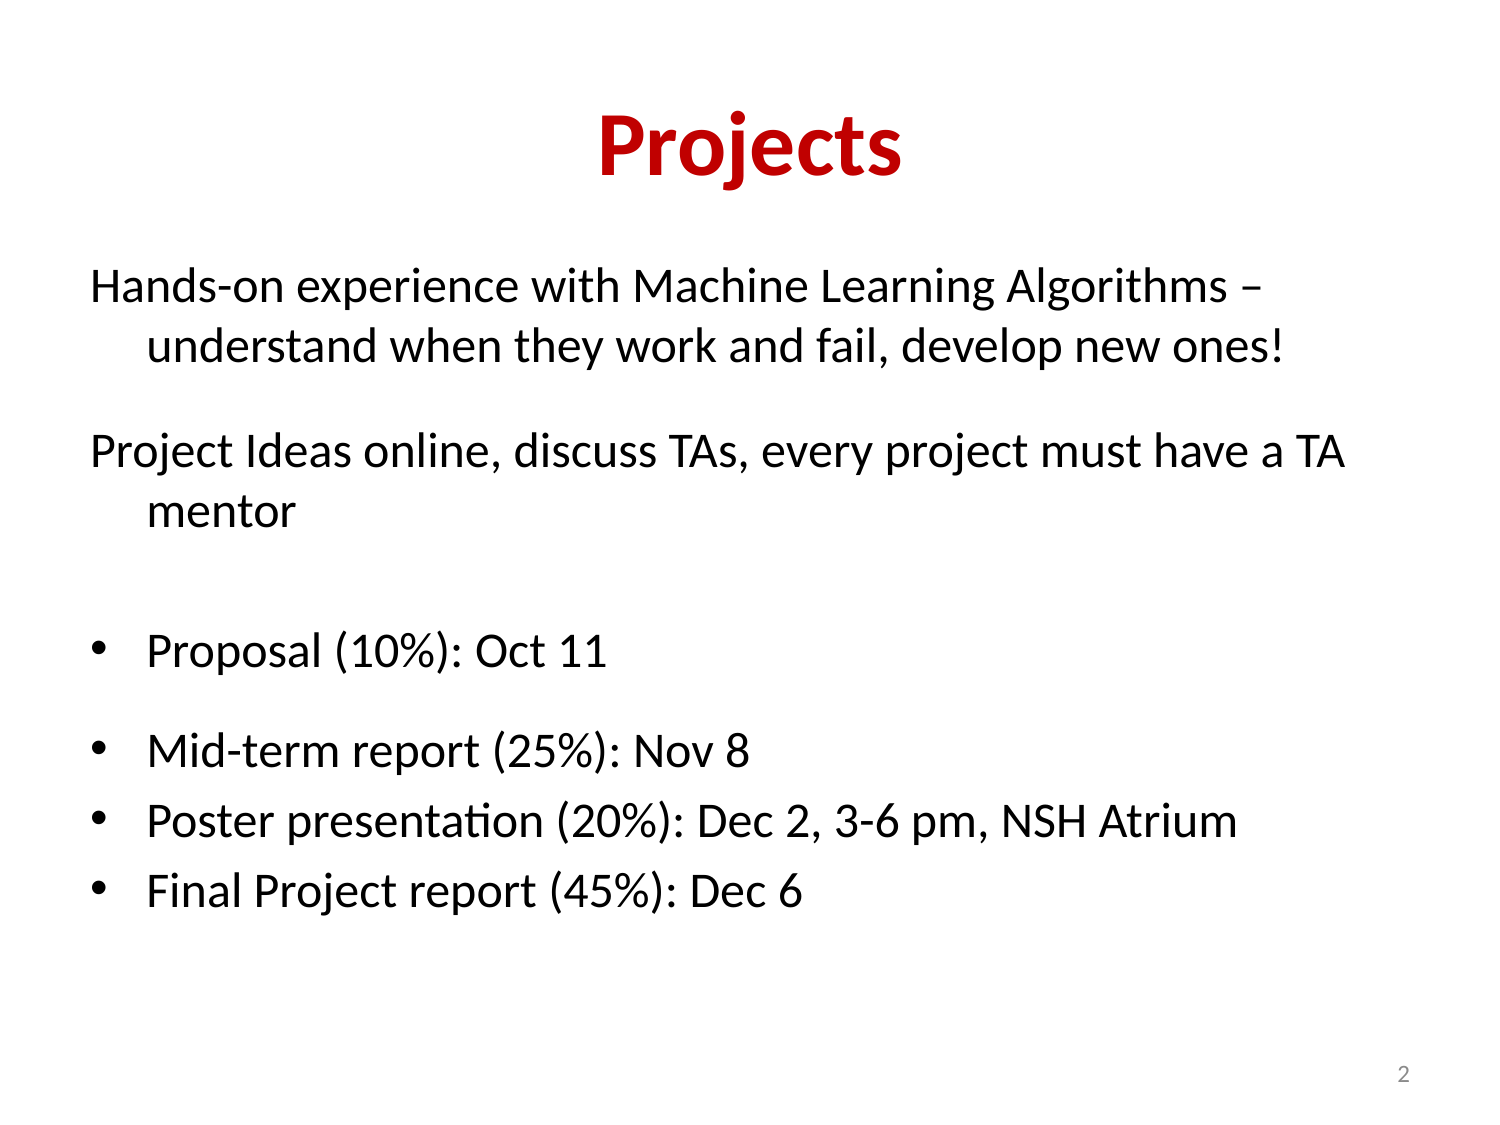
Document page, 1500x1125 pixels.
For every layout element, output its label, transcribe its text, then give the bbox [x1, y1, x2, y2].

title Projects [75, 45, 1425, 233]
list Hands-on experience with Machine Learning Algorithms – understand when they work and fail, develop new ones! Project Ideas online, discuss TAs, every project must have a TA mentor Proposal (10%): Oct 11 Mid-term report (25%): Nov 8 Poster presentation (20%): Dec 2, 3-6 pm, NSH Atrium Final Project report (45%): Dec 6 [75, 245, 1425, 988]
slide_number 2 [1074, 1042, 1425, 1103]
